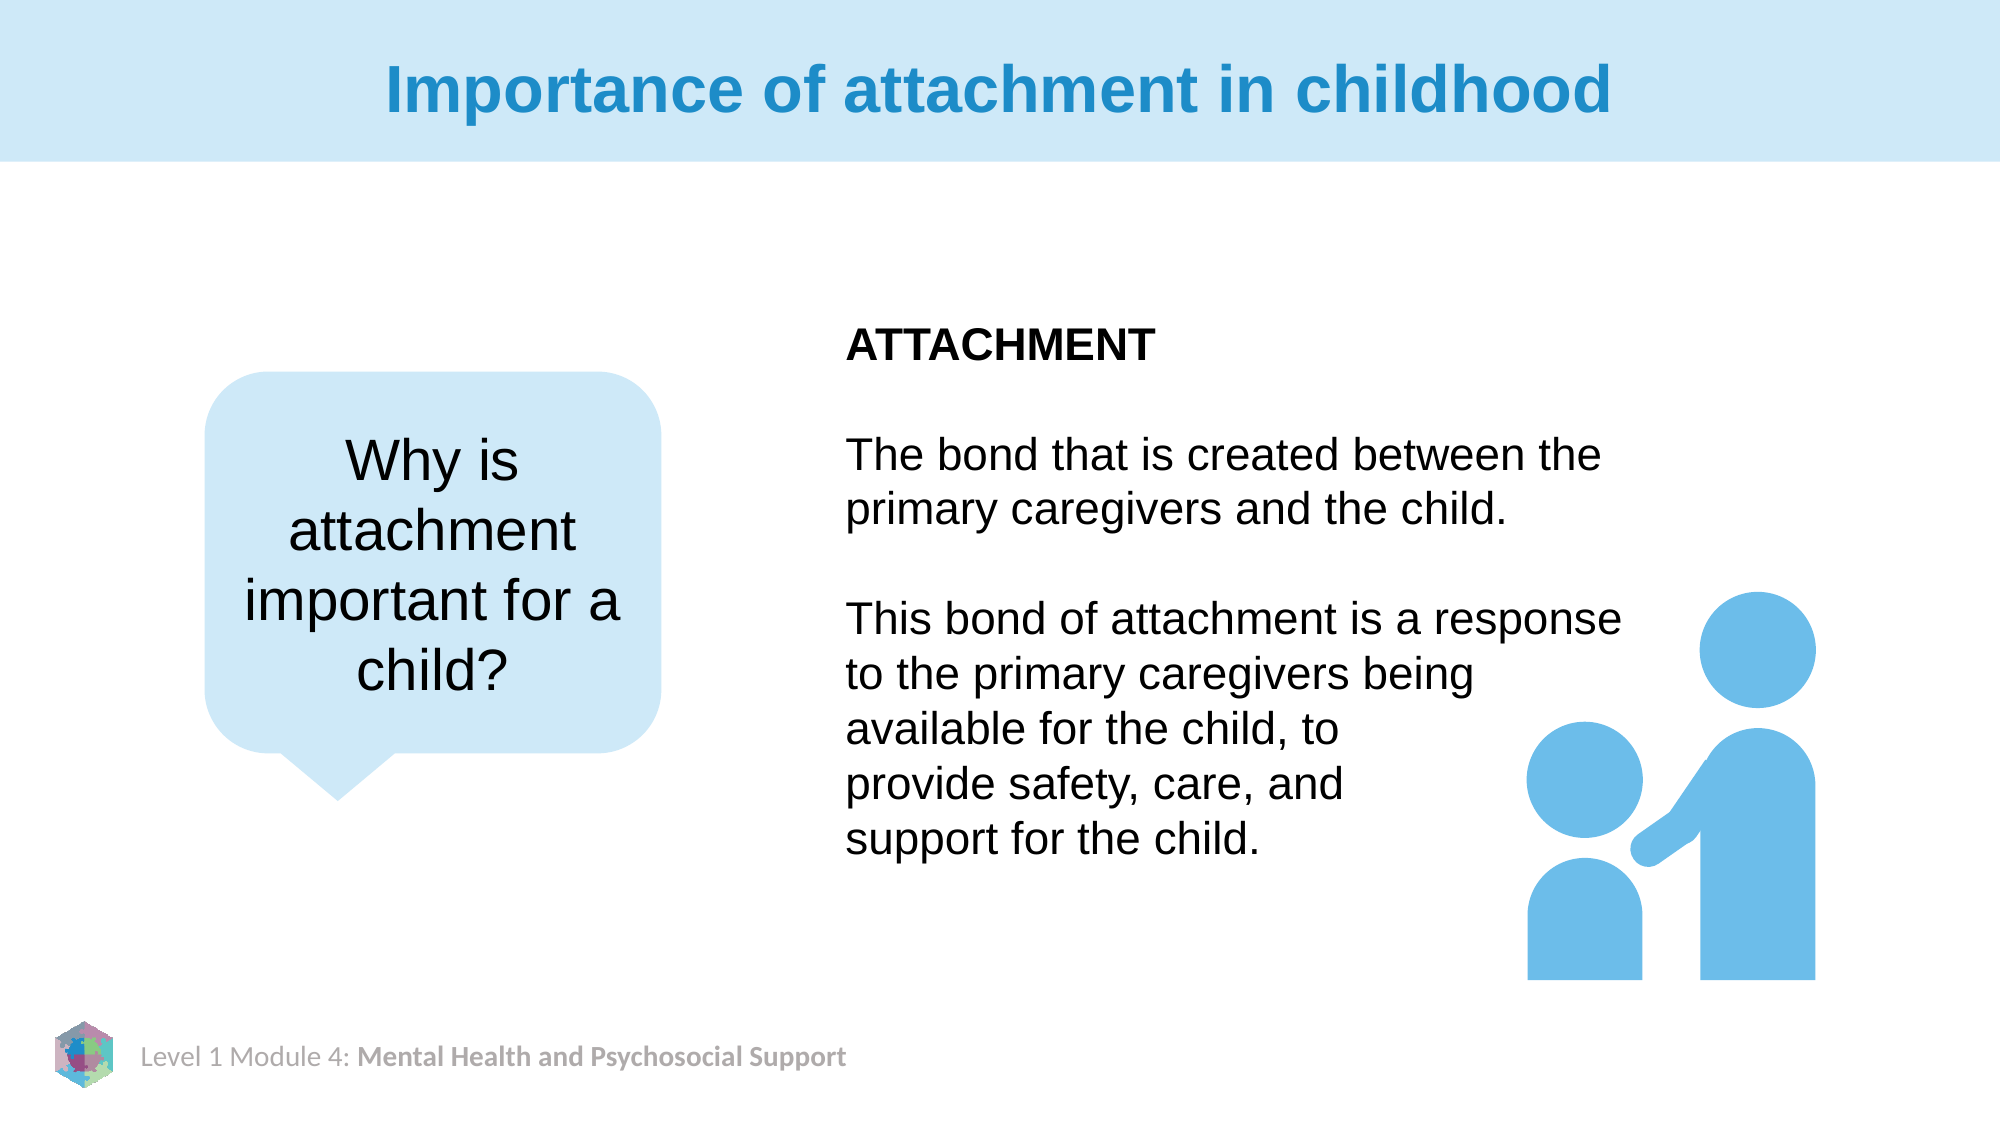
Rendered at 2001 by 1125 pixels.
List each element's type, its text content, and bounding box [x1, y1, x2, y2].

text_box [1526, 591, 1816, 981]
text_box Why is attachment important for a child? [203, 370, 663, 803]
title Importance of attachment in childhood [137, 19, 1863, 163]
picture [55, 1021, 113, 1088]
text_box ATTACHMENT The bond that is created between the primary caregivers and the child. This bond of attachment is a response to the primary caregivers being available for the child, to provide safety, care, and support for the child. [830, 306, 1640, 872]
